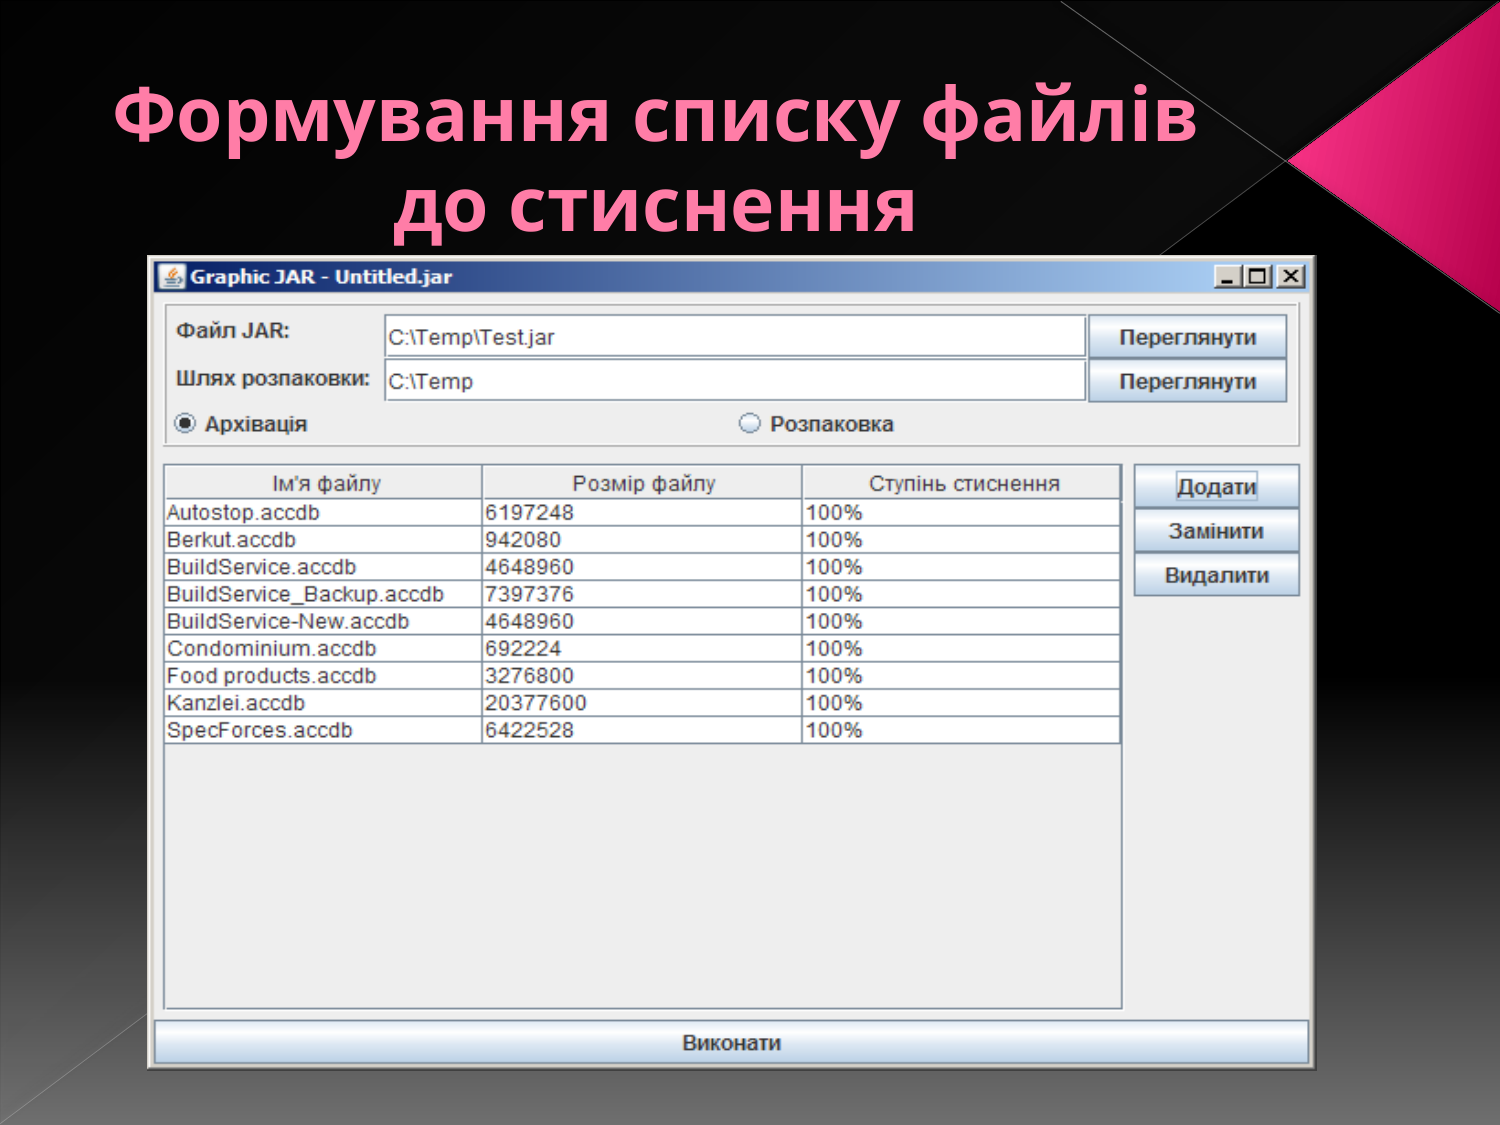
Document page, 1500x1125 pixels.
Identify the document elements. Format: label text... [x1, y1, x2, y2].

picture [147, 255, 1318, 1071]
title Формування списку файлів до стиснення [62, 44, 1250, 268]
